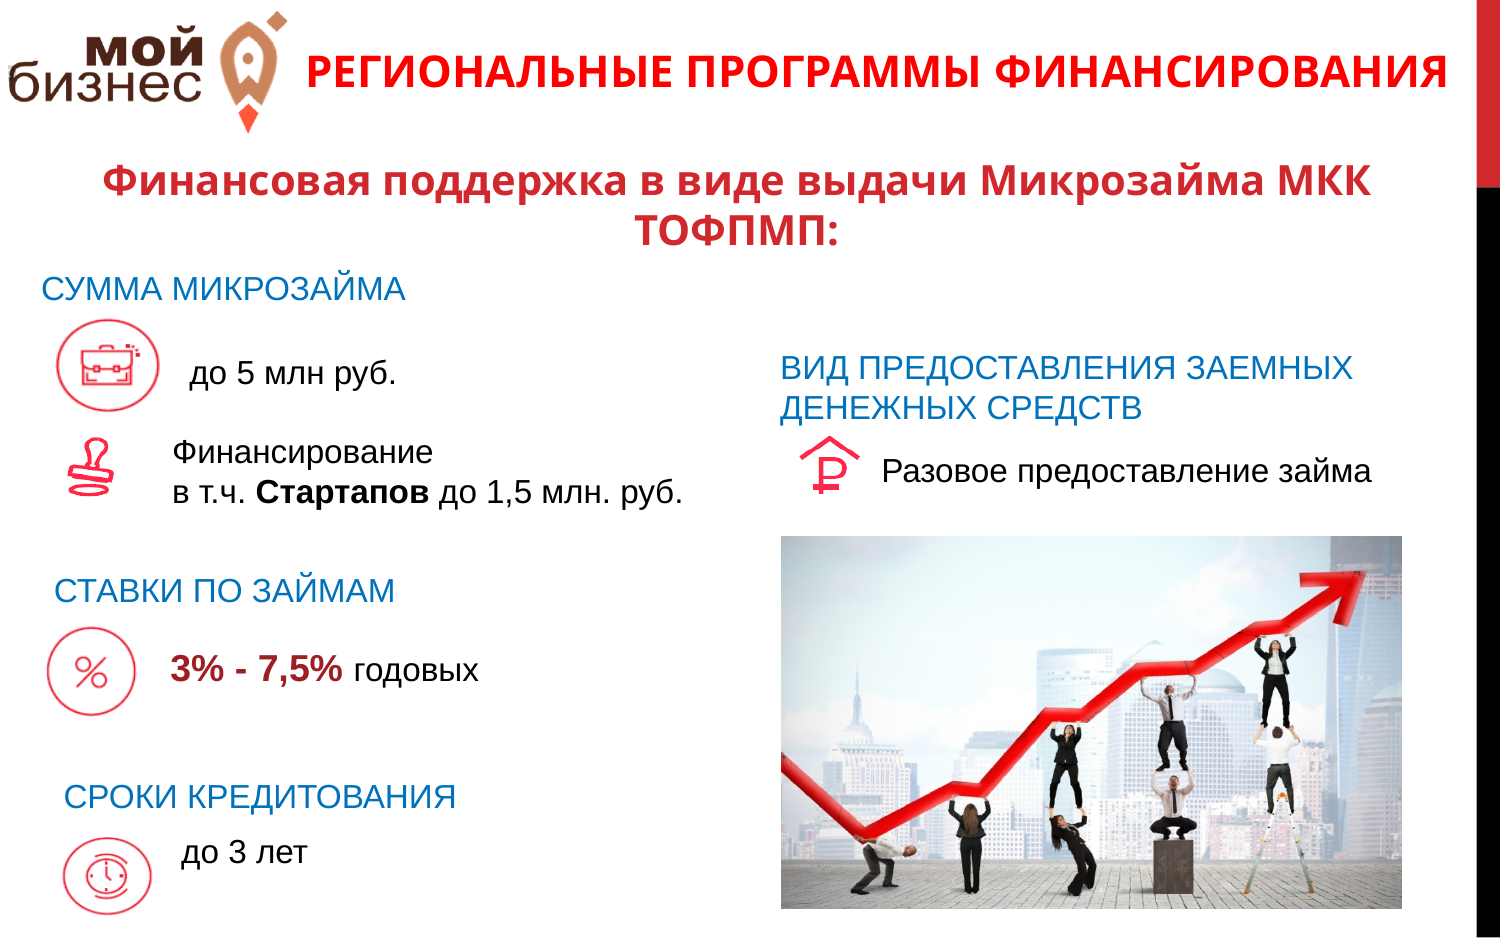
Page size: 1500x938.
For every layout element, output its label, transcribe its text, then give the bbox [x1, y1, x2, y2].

text_box до 3 лет [166, 823, 779, 878]
text_box СРОКИ КРЕДИТОВАНИЯ [48, 767, 779, 823]
text_box СУММА МИКРОЗАЙМА [26, 220, 913, 315]
text_box ВИД ПРЕДОСТАВЛЕНИЯ ЗАЕМНЫХ ДЕНЕЖНЫХ СРЕДСТВ [765, 338, 1500, 434]
text_box до 5 млн руб. [175, 344, 413, 400]
text_box Разовое предоставление займа [866, 361, 1442, 497]
picture [60, 435, 133, 506]
picture [60, 835, 161, 922]
picture [40, 623, 145, 724]
picture [780, 536, 1402, 910]
text_box РЕГИОНАЛЬНЫЕ ПРОГРАММЫ ФИНАНСИРОВАНИЯ [309, 36, 1465, 105]
text_box СТАВКИ ПО ЗАЙМАМ [39, 561, 779, 617]
text_box Финансовая поддержка в виде выдачи Микрозайма МКК ТОФПМП: [0, 145, 1474, 261]
picture [7, 0, 301, 147]
picture [792, 435, 864, 506]
picture [43, 315, 167, 424]
text_box 3% - 7,5% годовых [155, 636, 504, 697]
text_box Финансирование в т.ч. Стартапов до 1,5 млн. руб. [157, 422, 782, 518]
